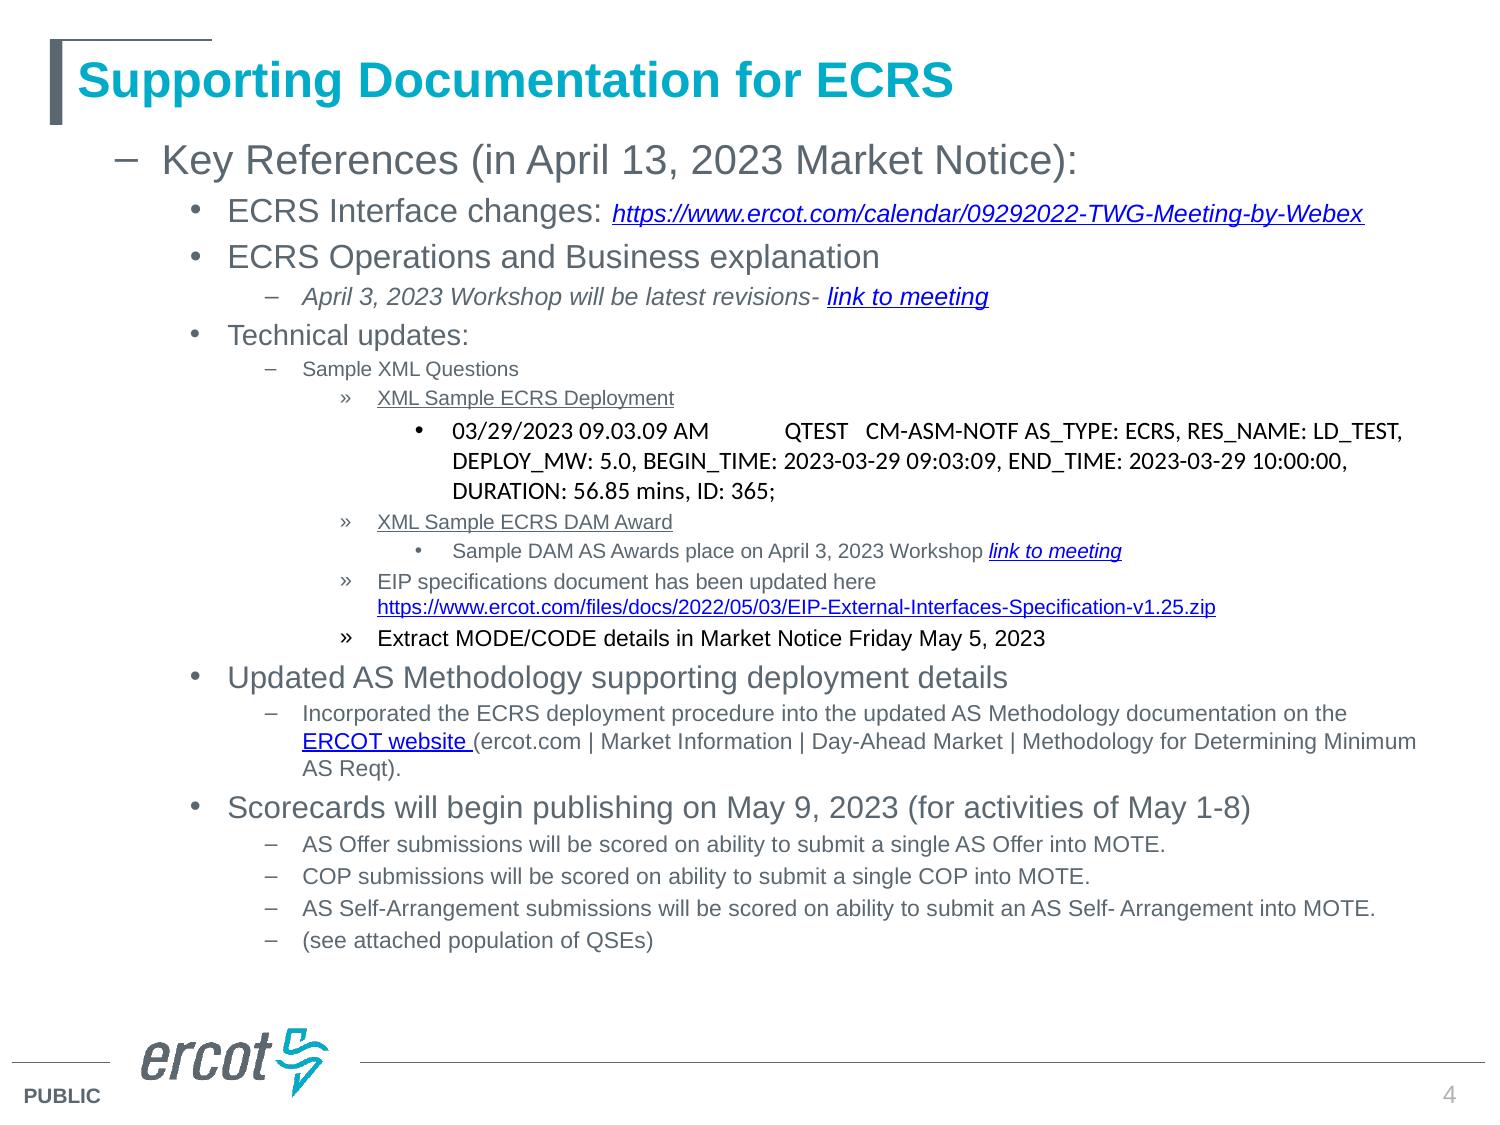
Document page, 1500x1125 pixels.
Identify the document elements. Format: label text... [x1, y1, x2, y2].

slide_number 4 [1412, 1076, 1488, 1112]
picture [137, 1024, 332, 1100]
title Supporting Documentation for ECRS [62, 39, 1450, 125]
list Key References (in April 13, 2023 Market Notice): ECRS Interface changes: https://www.ercot.com/calendar/09292022-TWG-Meeting-by-Webex ECRS Operations and Business explanation April 3, 2023 Workshop will be latest revisions- link to meeting Technical updates: Sample XML Questions XML Sample ECRS Deployment 03/29/2023 09.03.09 AM QTEST CM-ASM-NOTF AS_TYPE: ECRS, RES_NAME: LD_TEST, DEPLOY_MW: 5.0, BEGIN_TIME: 2023-03-29 09:03:09, END_TIME: 2023-03-29 10:00:00, DURATION: 56.85 mins, ID: 365; XML Sample ECRS DAM Award Sample DAM AS Awards place on April 3, 2023 Workshop link to meeting EIP specifications document has been updated here https://www.ercot.com/files/docs/2022/05/03/EIP-External-Interfaces-Specification-v1.25.zip Extract MODE/CODE details in Market Notice Friday May 5, 2023 Updated AS Methodology supporting deployment details Incorporated the ECRS deployment procedure into the updated AS Methodology documentation on the ERCOT website (ercot.com | Market Information | Day-Ahead Market | Methodology for Determining Minimum AS Reqt). Scorecards will begin publishing on May 9, 2023 (for activities of May 1-8) AS Offer submissions will be scored on ability to submit a single AS Offer into MOTE. COP submissions will be scored on ability to submit a single COP into MOTE. AS Self-Arrangement submissions will be scored on ability to submit an AS Self- Arrangement into MOTE. (see attached population of QSEs) [24, 125, 1450, 1000]
